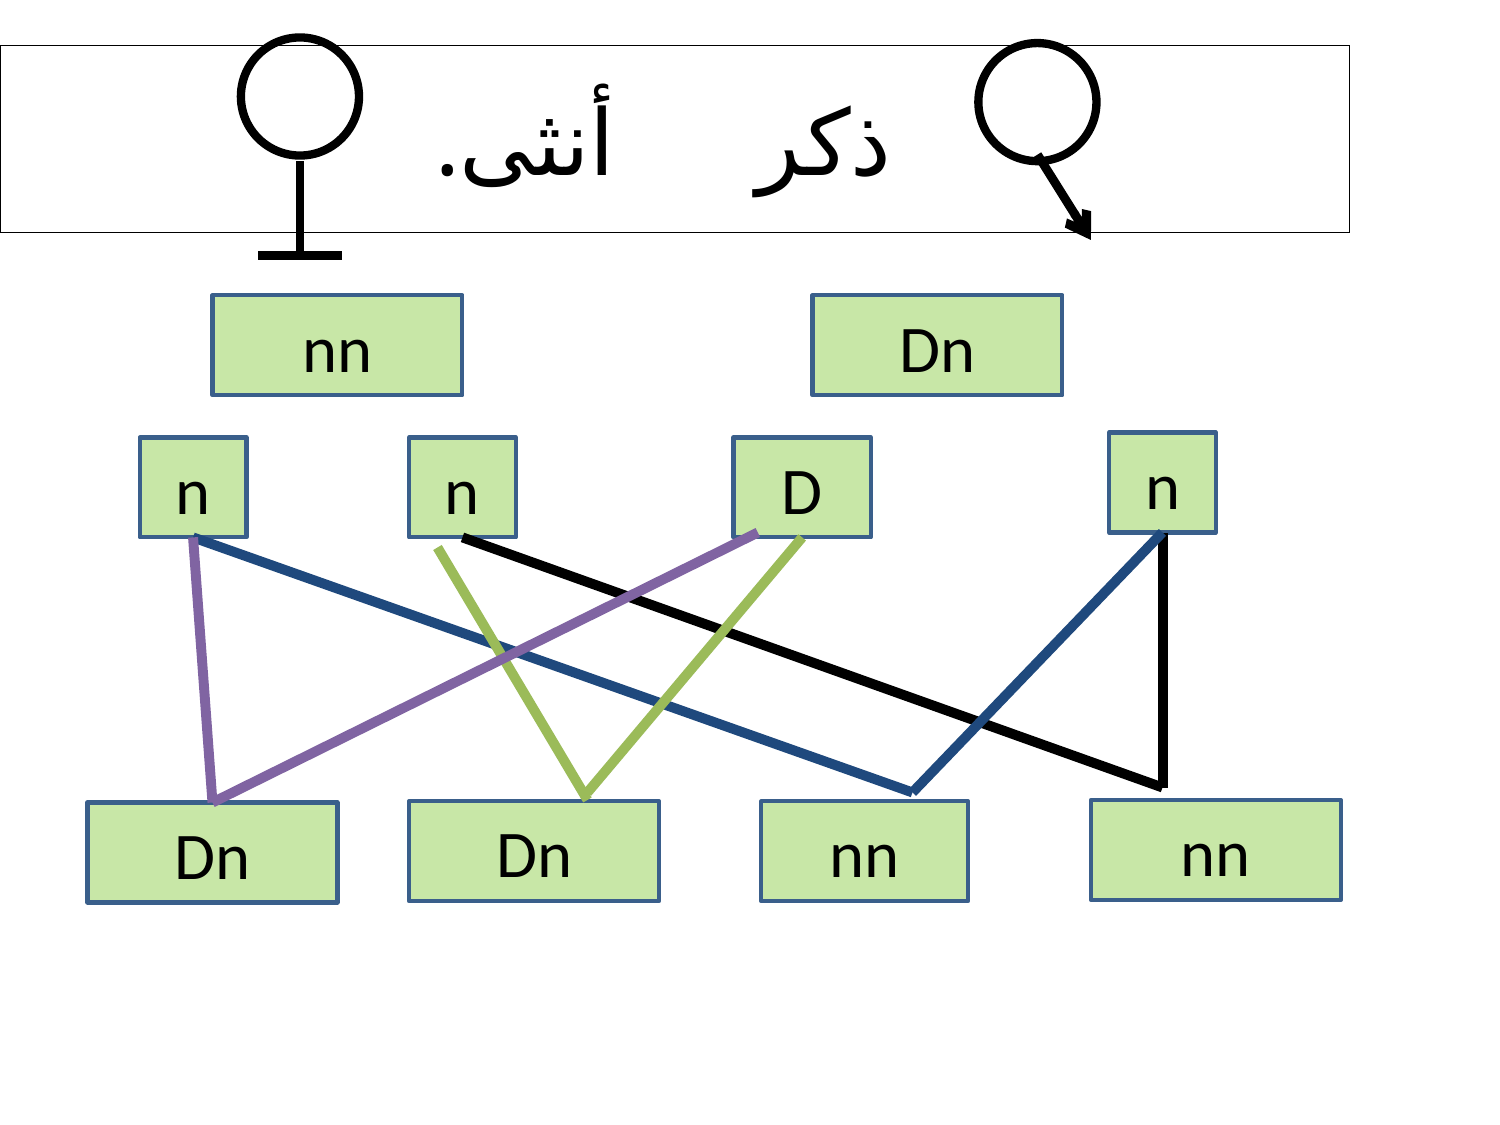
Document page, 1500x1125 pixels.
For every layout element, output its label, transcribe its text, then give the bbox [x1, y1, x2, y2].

text_box n [1107, 430, 1218, 535]
text_box nn [1089, 798, 1343, 902]
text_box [1037, 154, 1092, 241]
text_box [804, 537, 913, 793]
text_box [192, 537, 213, 803]
text_box Dn [85, 800, 340, 905]
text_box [912, 532, 1163, 793]
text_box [762, 537, 803, 793]
text_box Dn [407, 810, 661, 903]
text_box Dn [810, 293, 1064, 397]
text_box [238, 35, 362, 158]
text_box nn [210, 293, 464, 397]
text_box n [138, 435, 249, 539]
text_box nn [759, 802, 970, 903]
text_box n [407, 435, 518, 530]
title ذكر أنثى. [0, 45, 1032, 233]
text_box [212, 532, 758, 803]
text_box D [731, 435, 873, 534]
text_box [976, 40, 1099, 163]
title ذكر أنثى. [1062, 45, 1350, 233]
